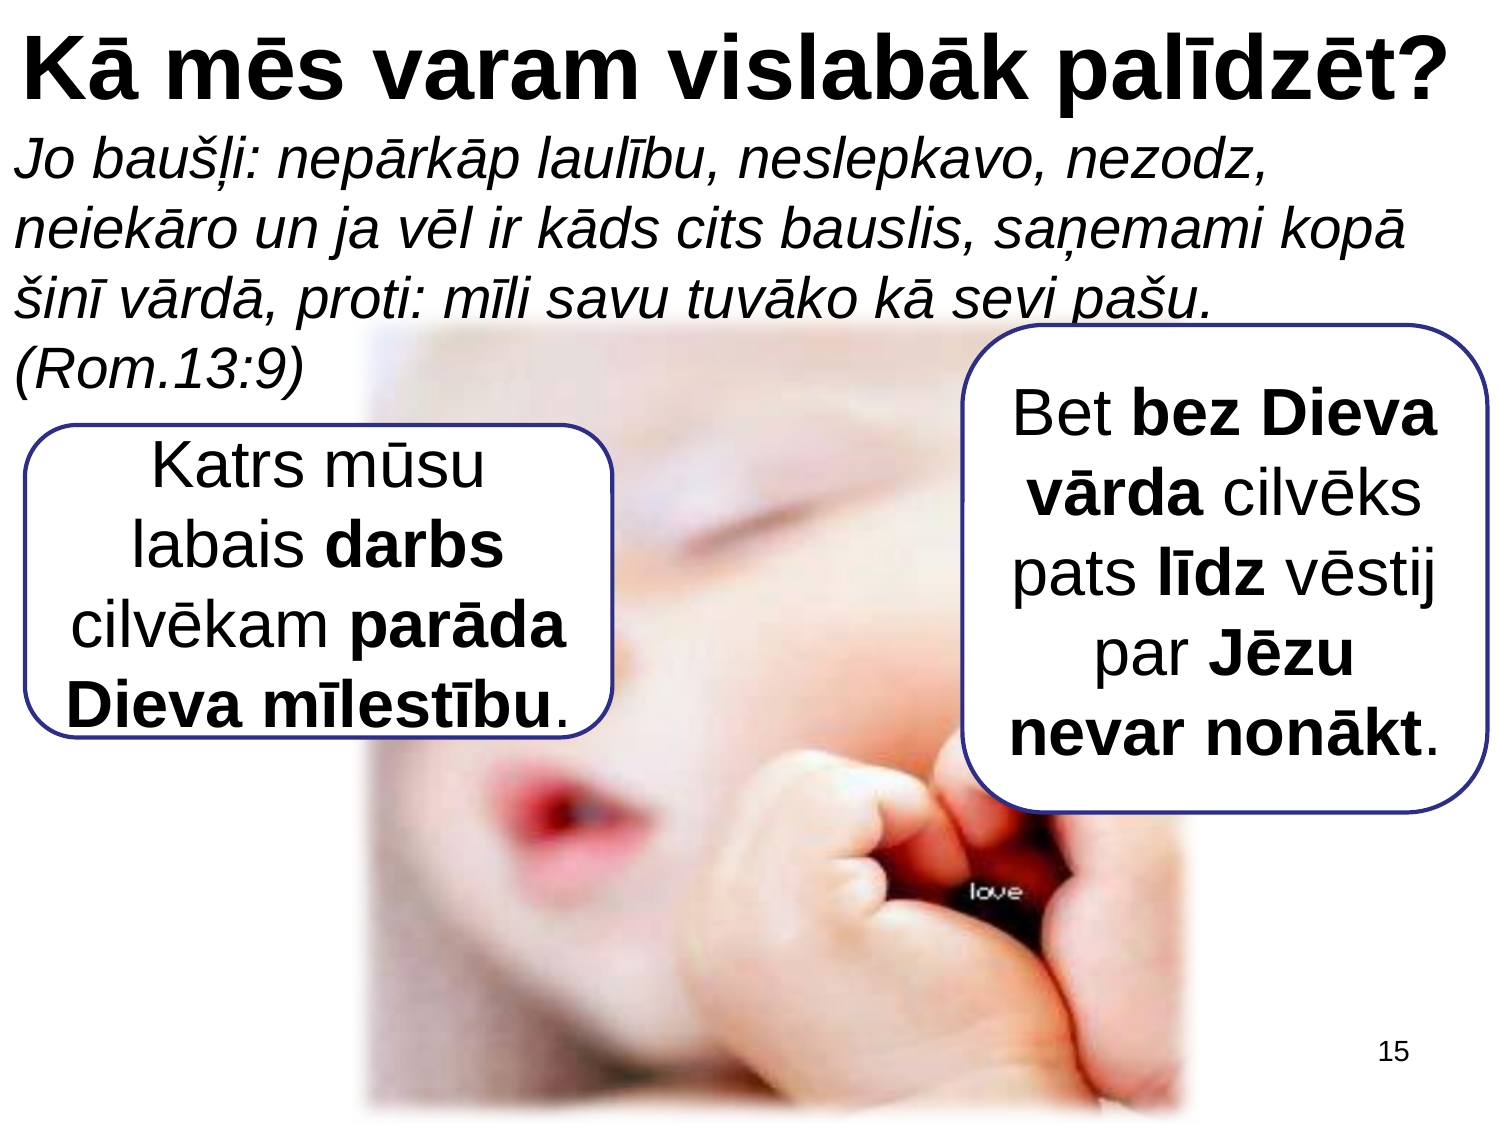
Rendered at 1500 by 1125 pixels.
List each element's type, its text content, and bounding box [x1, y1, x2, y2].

text_box Bet bez Dieva vārda cilvēks pats līdz vēstij par Jēzu nevar nonākt. [1204, 322, 1490, 815]
slide_number 15 [1204, 1024, 1426, 1103]
title Kā mēs varam vislabāk palīdzēt? [0, 0, 1500, 112]
text_box Katrs mūsu labais darbs cilvēkam parāda Dieva mīlestību. [22, 422, 344, 740]
picture [349, 306, 1201, 1125]
text_box Jo baušļi: nepārkāp laulību, neslepkavo, nezodz, neiekāro un ja vēl ir kāds cits bauslis, saņemami kopā šinī vārdā, proti: mīli savu tuvāko kā sevi pašu.(Rom.13:9) [0, 112, 1500, 408]
